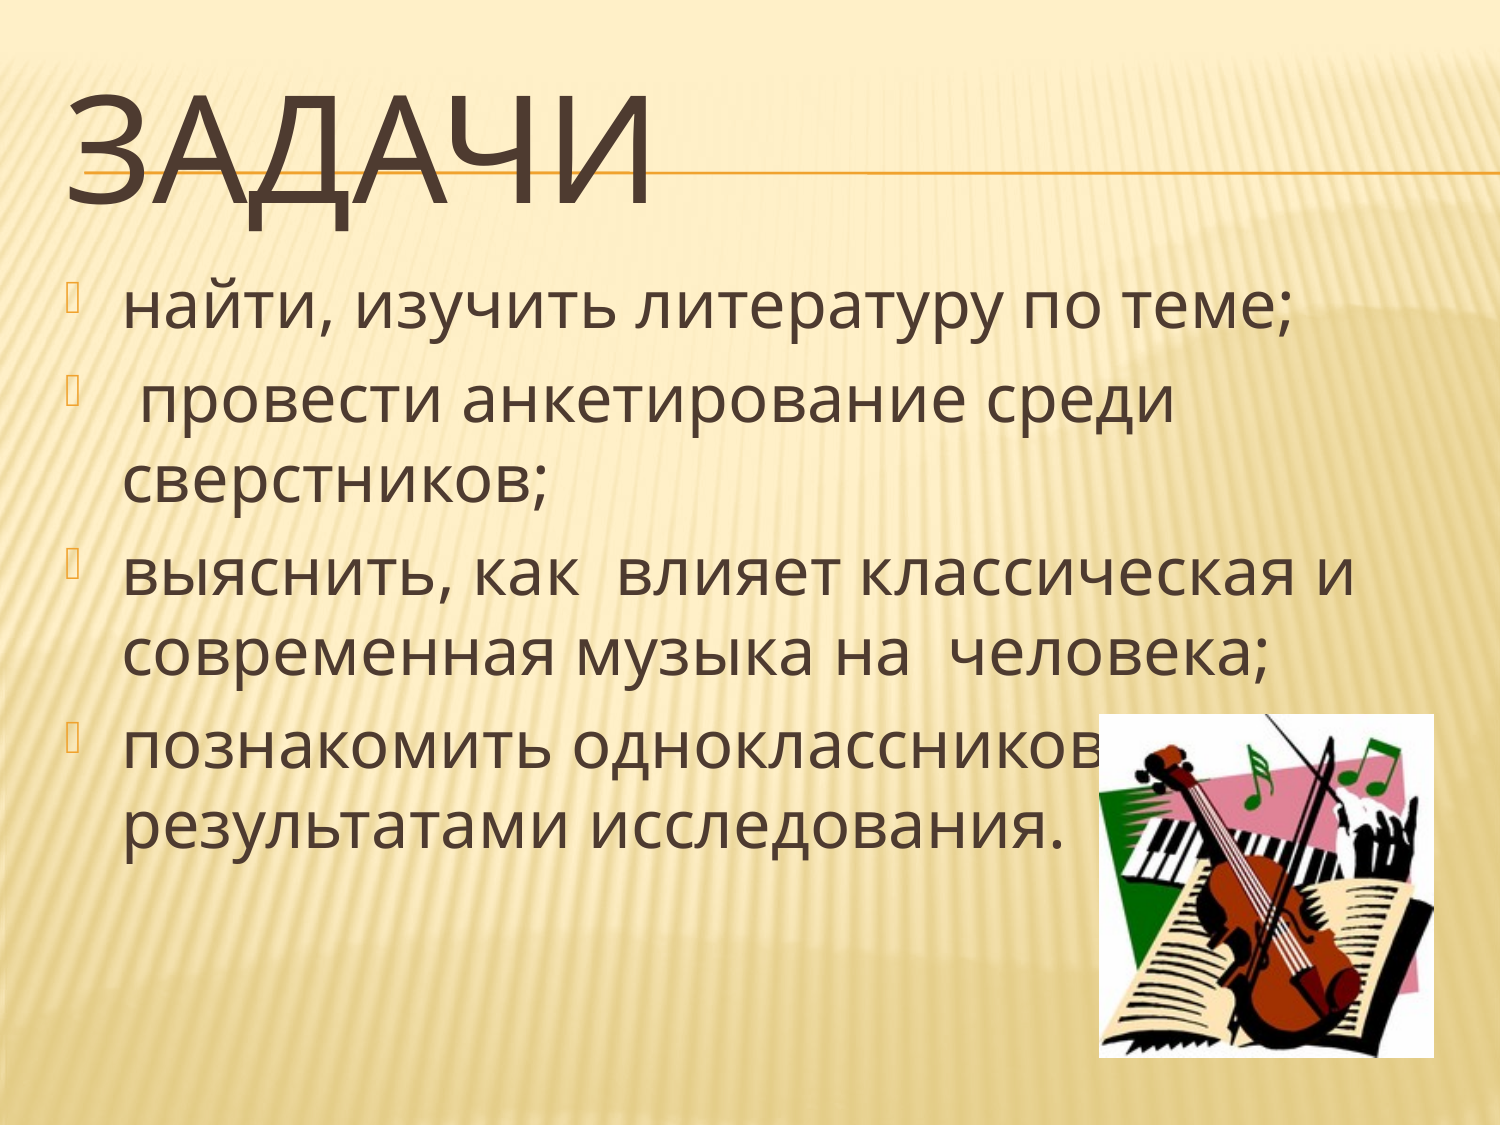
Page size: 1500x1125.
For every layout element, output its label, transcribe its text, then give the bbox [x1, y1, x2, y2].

list найти, изучить литературу по теме; провести анкетирование среди сверстников; выяснить, как влияет классическая и современная музыка на человека; познакомить одноклассников с результатами исследования. [50, 254, 1475, 998]
title ЗАДАЧИ [50, 75, 1475, 213]
picture [1099, 714, 1434, 1058]
